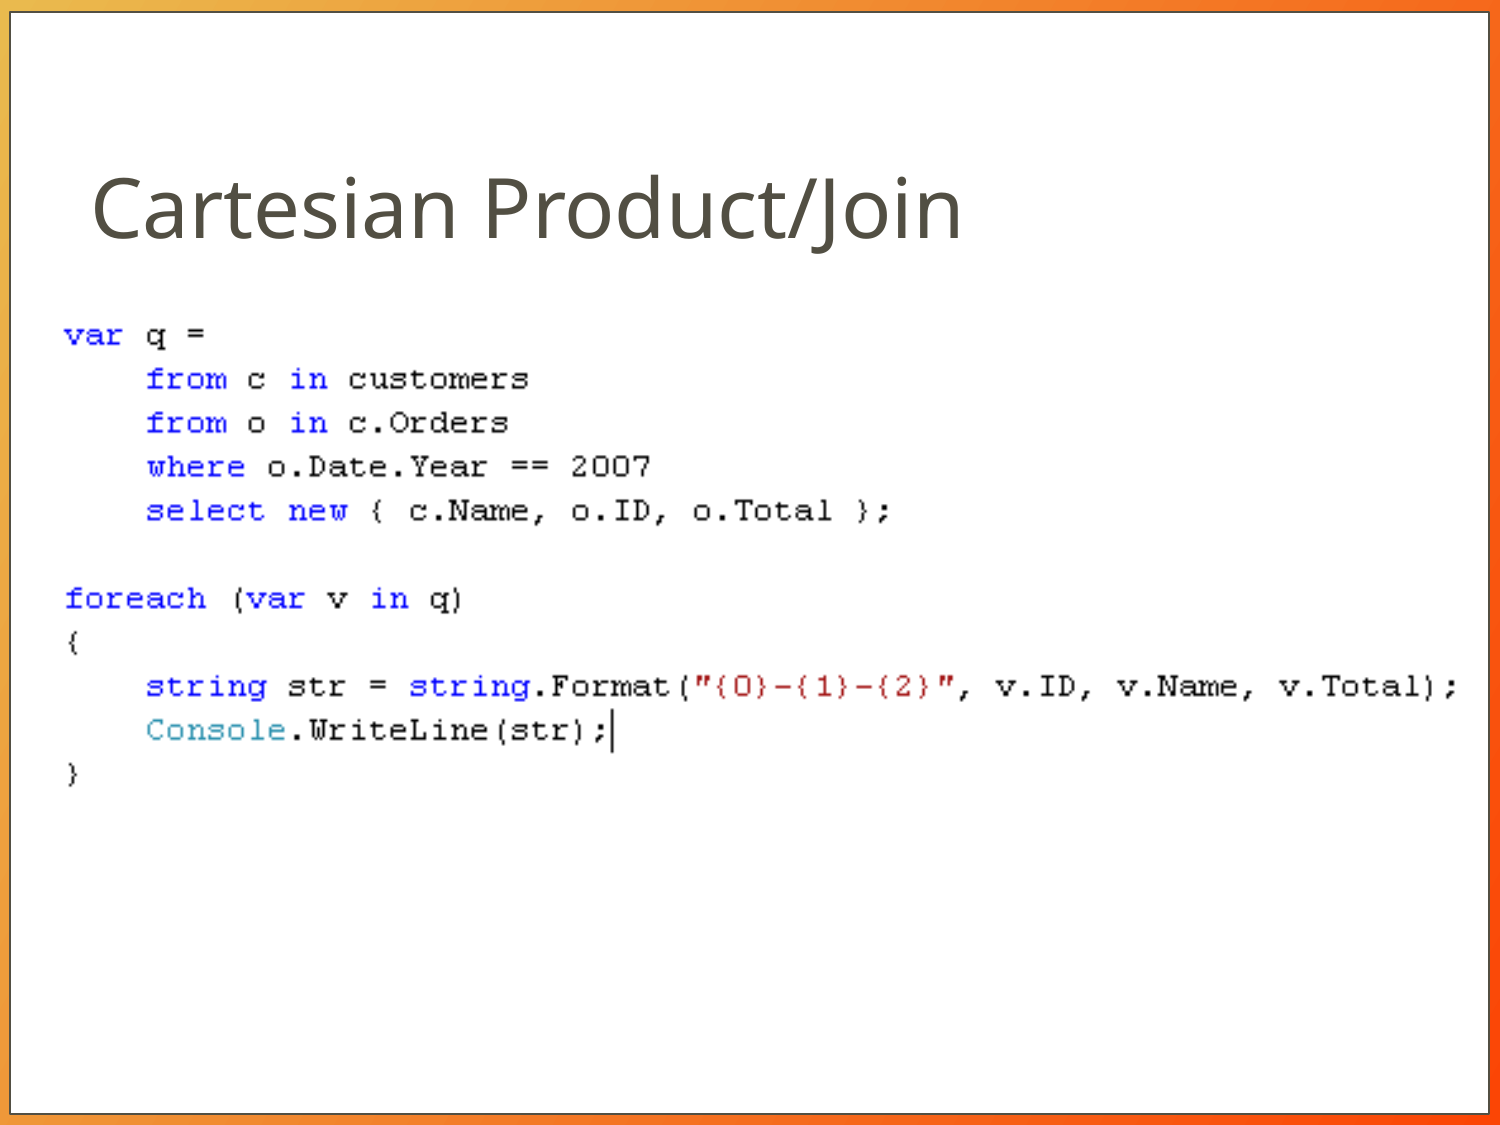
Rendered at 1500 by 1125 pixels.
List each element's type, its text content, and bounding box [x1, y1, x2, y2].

picture [42, 299, 1476, 813]
title Cartesian Product/Join [75, 75, 1425, 263]
